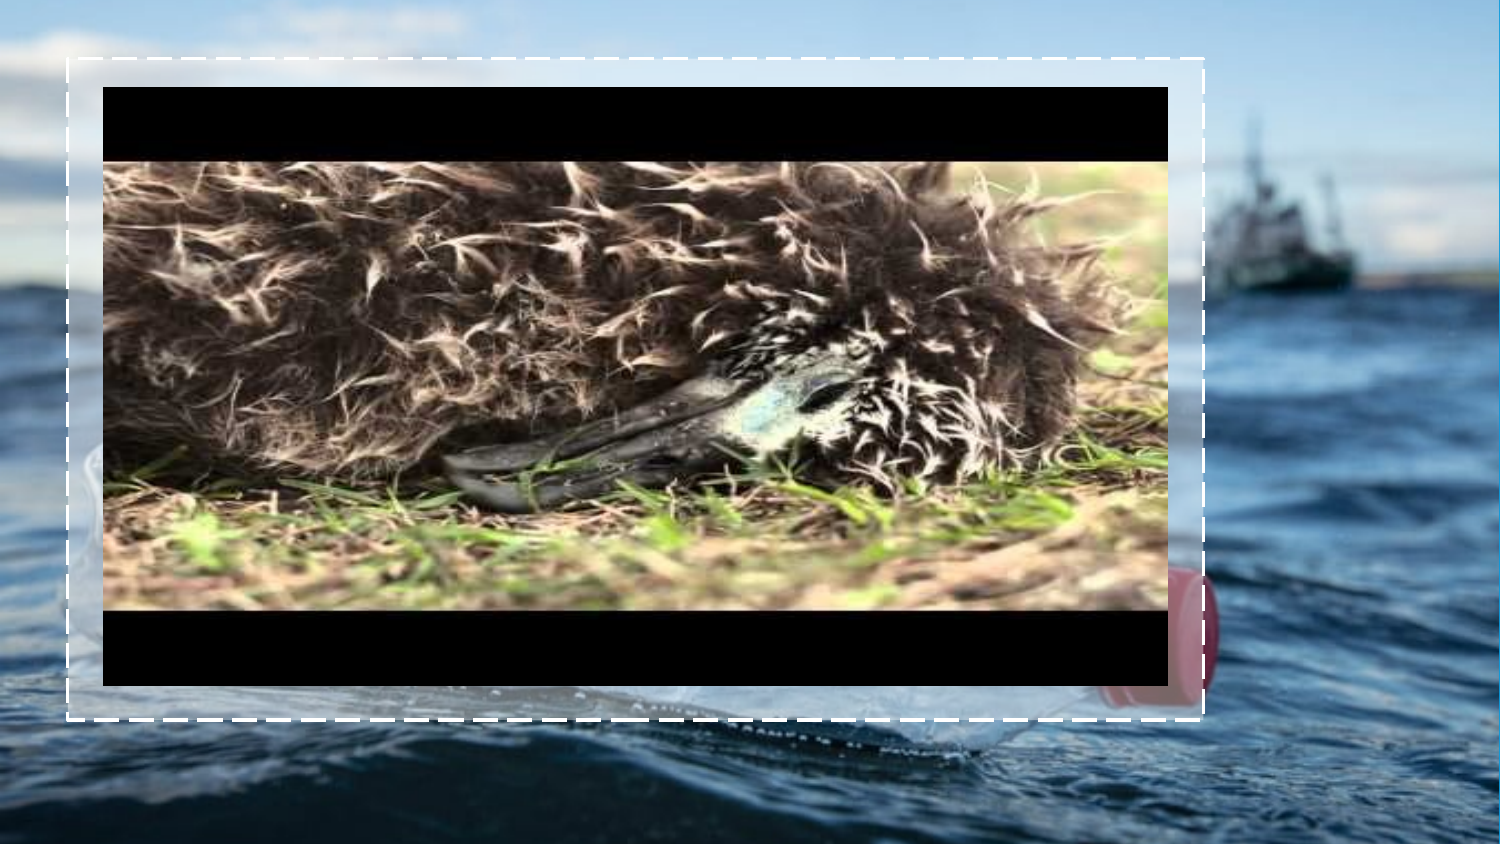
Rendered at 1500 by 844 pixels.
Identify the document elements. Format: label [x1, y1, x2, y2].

text_box [102, 86, 1169, 687]
picture [0, 0, 1500, 844]
